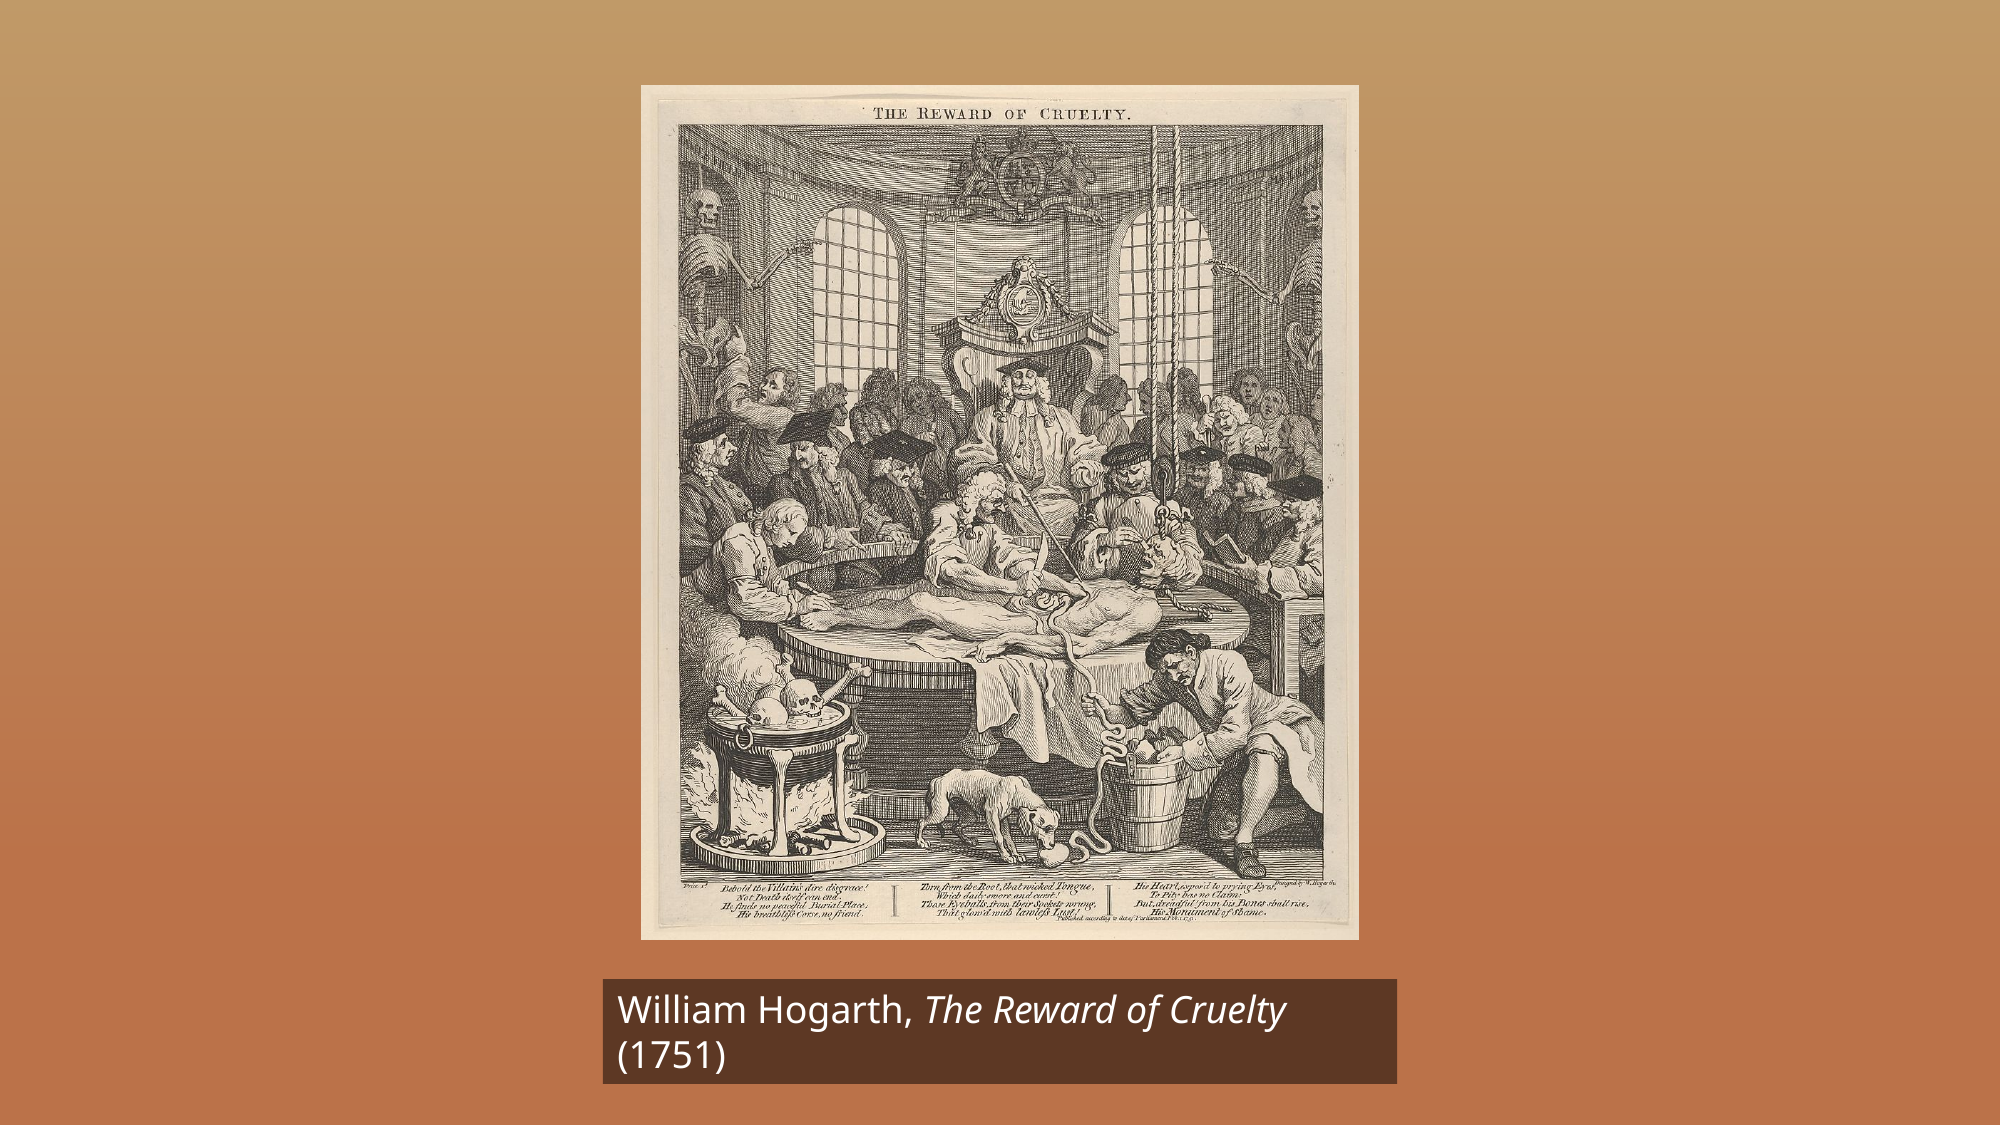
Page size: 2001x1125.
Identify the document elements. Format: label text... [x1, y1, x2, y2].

text_box William Hogarth, The Reward of Cruelty (1751) [602, 979, 1398, 1084]
picture [641, 85, 1359, 940]
